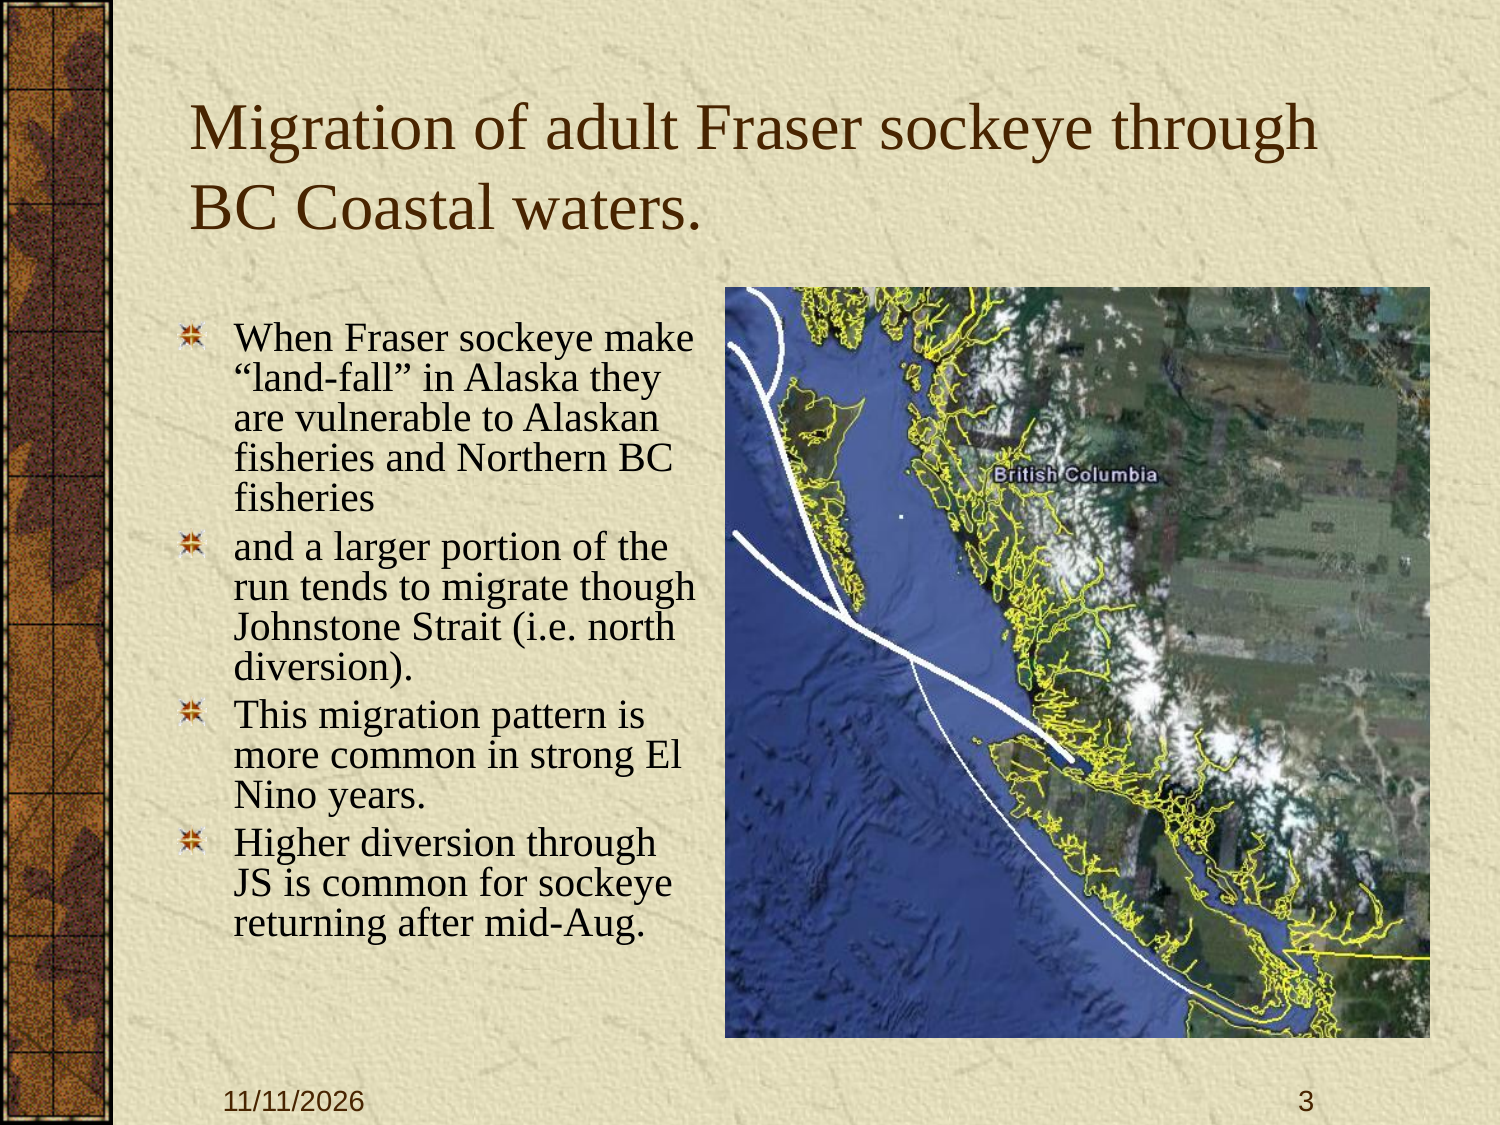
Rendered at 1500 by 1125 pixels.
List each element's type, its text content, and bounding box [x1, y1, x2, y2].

title Migration of adult Fraser sockeye through BC Coastal waters. [174, 62, 1351, 251]
slide_number 3 [1149, 1049, 1463, 1125]
list When Fraser sockeye make “land-fall” in Alaska they are vulnerable to Alaskan fisheries and Northern BC fisheries and a larger portion of the run tends to migrate though Johnstone Strait (i.e. north diversion). This migration pattern is more common in strong El Nino years. Higher diversion through JS is common for sockeye returning after mid-Aug. [162, 312, 714, 988]
picture [0, 0, 1500, 1125]
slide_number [137, 1049, 451, 1125]
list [724, 287, 1431, 1038]
